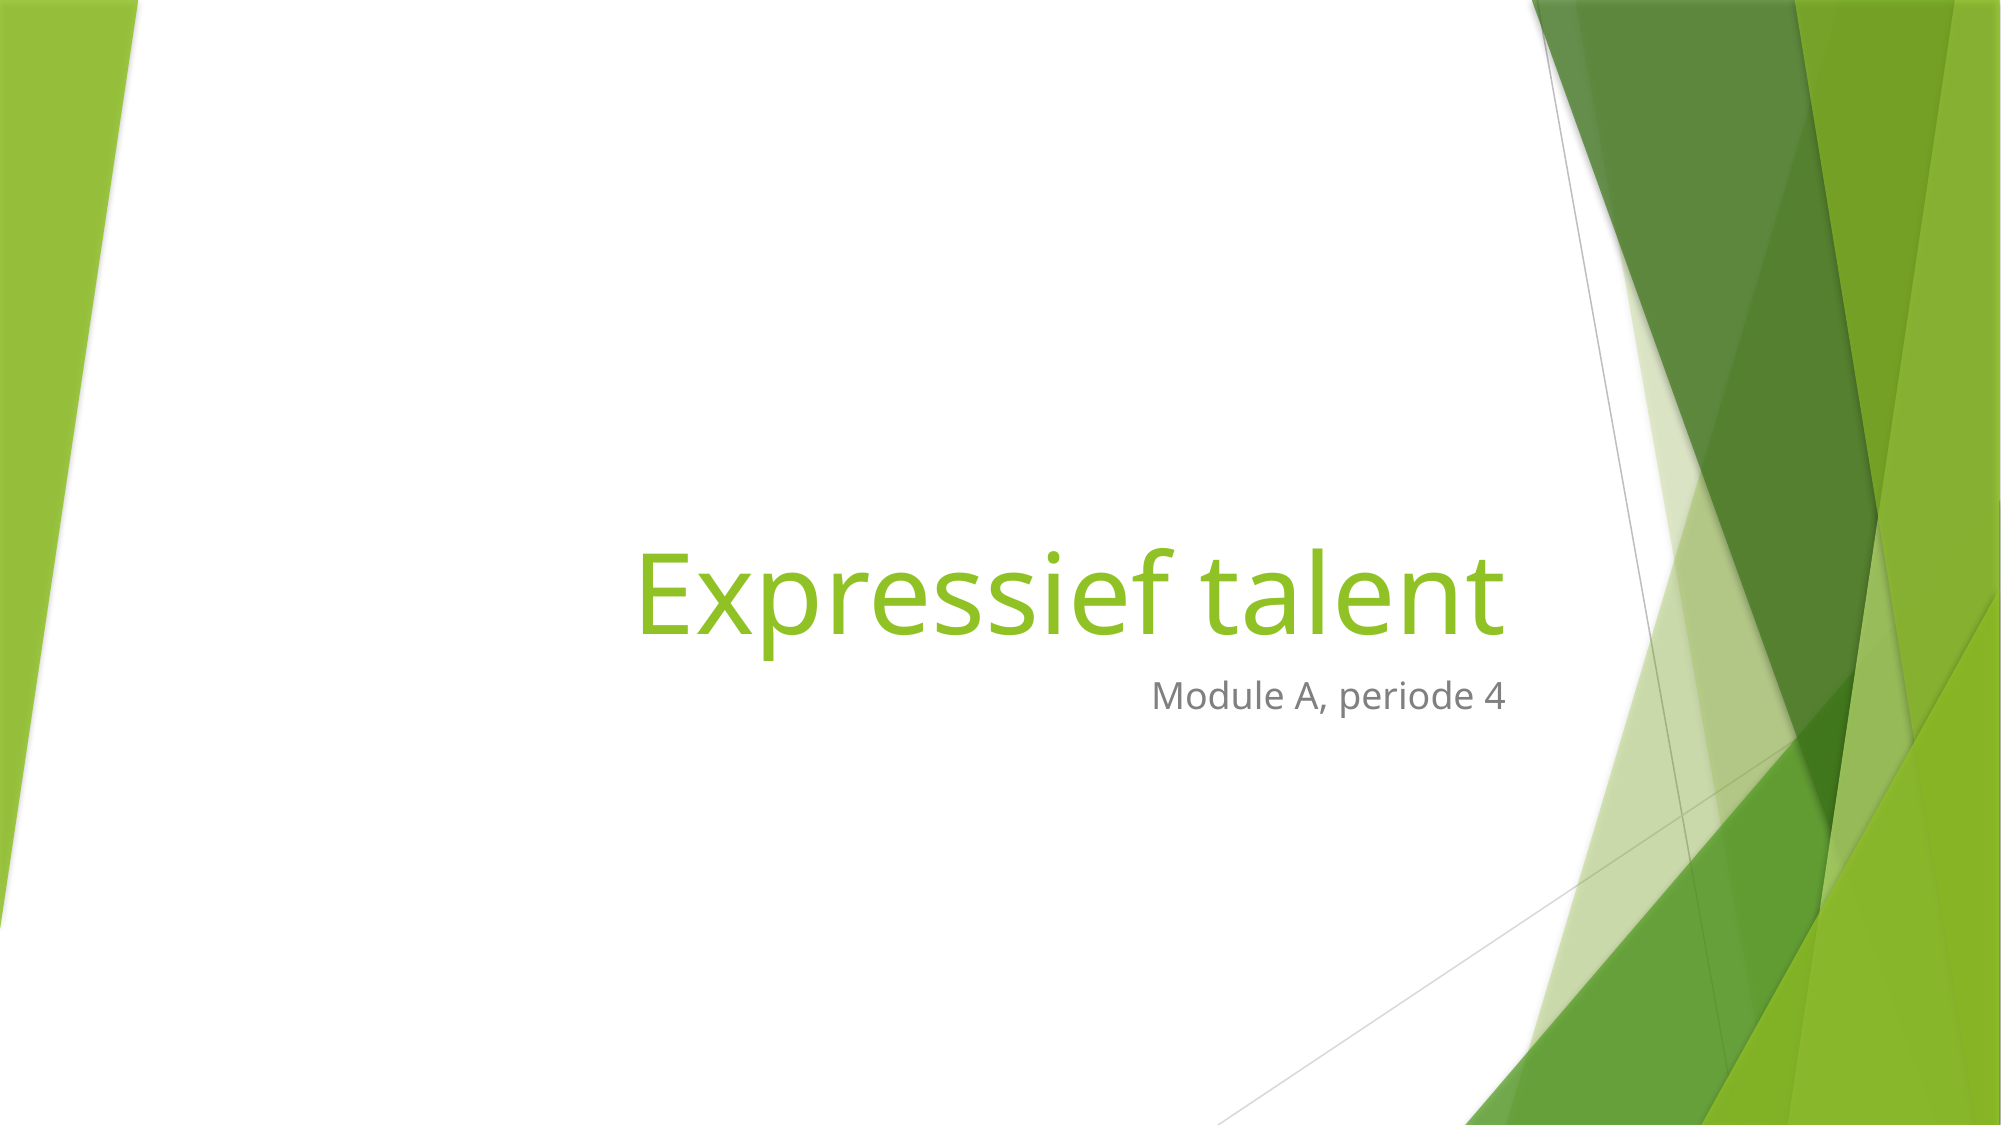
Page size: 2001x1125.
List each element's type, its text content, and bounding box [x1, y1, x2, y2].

subtitle Module A, periode 4 [247, 664, 1522, 845]
title Expressief talent [247, 394, 1522, 664]
